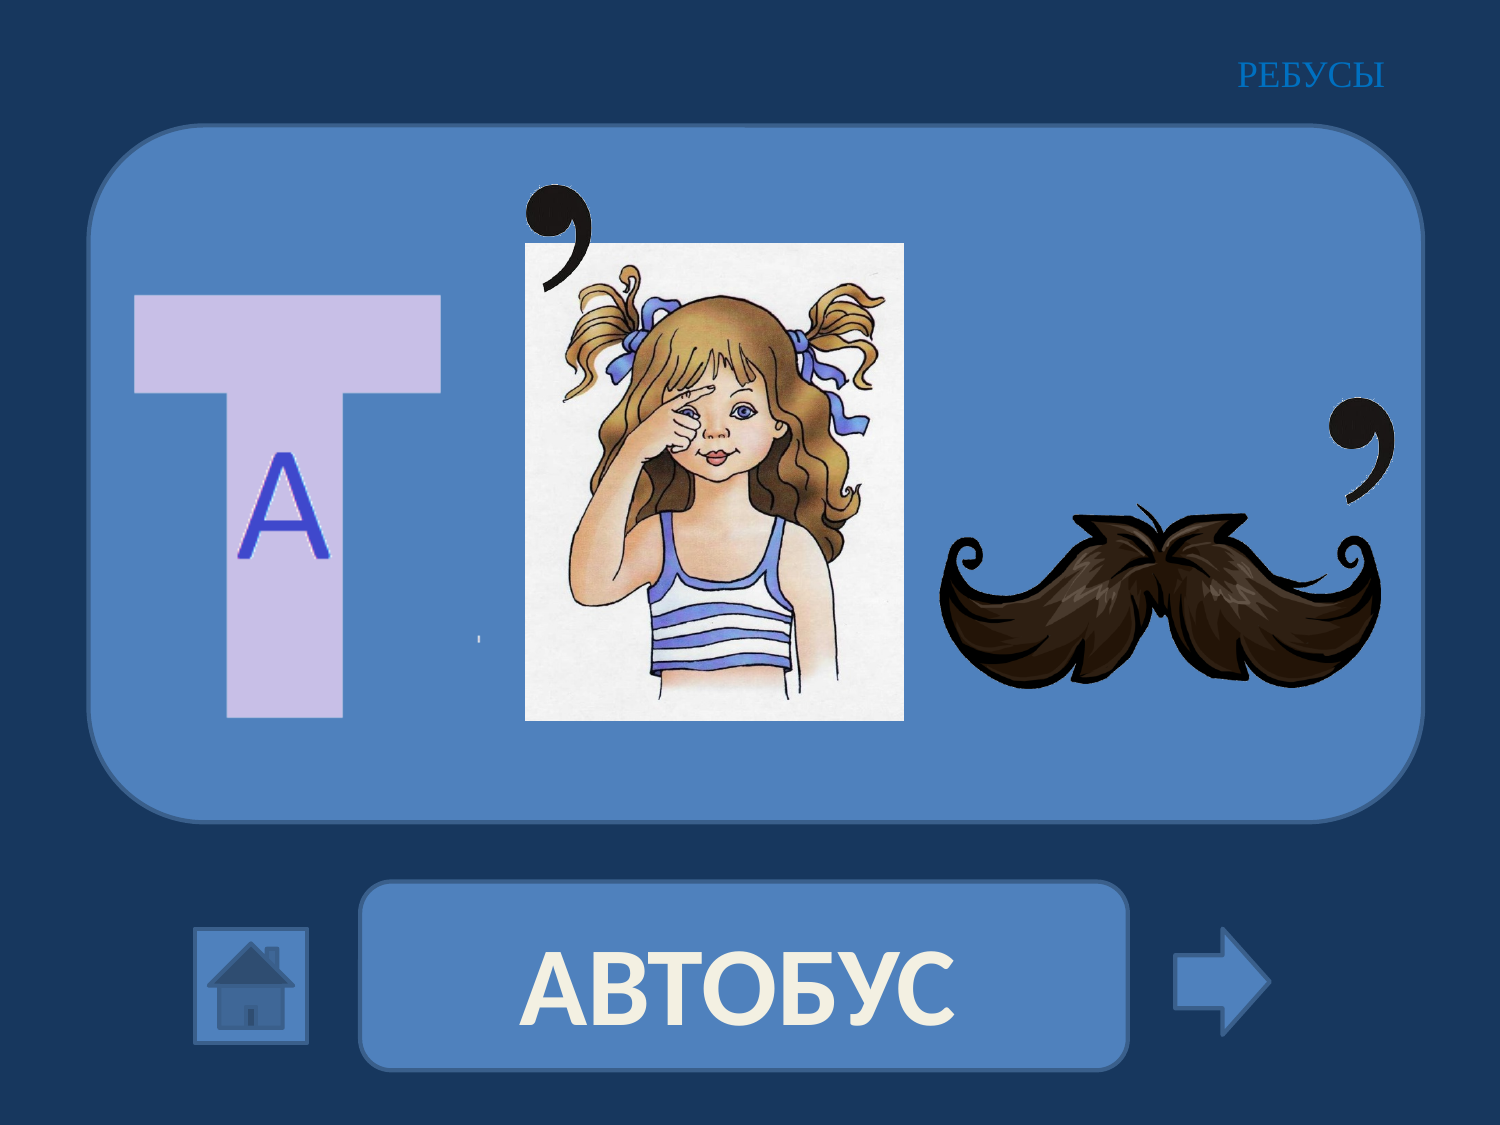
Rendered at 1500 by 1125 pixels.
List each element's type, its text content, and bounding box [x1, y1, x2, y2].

text_box [1173, 926, 1272, 1037]
picture [938, 396, 1395, 690]
text_box АВТОБУС [504, 905, 972, 1055]
picture [525, 184, 904, 722]
text_box [86, 123, 1426, 825]
text_box [357, 879, 1130, 1073]
picture [76, 231, 514, 753]
text_box [193, 927, 309, 1045]
text_box РЕБУСЫ [1222, 42, 1500, 103]
